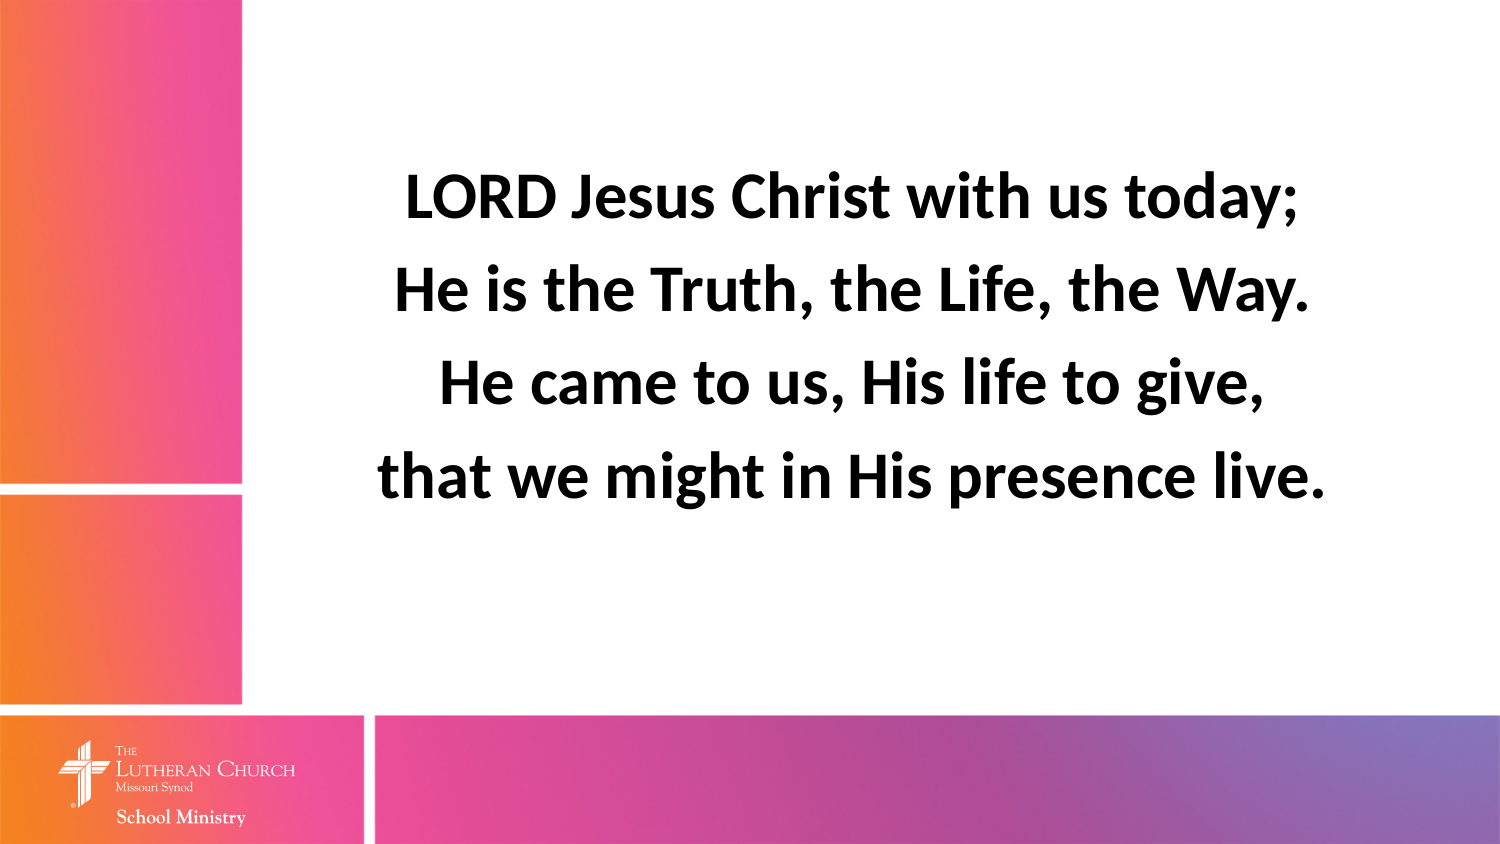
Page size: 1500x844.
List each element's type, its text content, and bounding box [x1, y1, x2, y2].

picture [0, 0, 1500, 844]
list LORD Jesus Christ with us today; He is the Truth, the Life, the Way. He came to us, His life to give, that we might in His presence live. [315, 143, 1392, 548]
